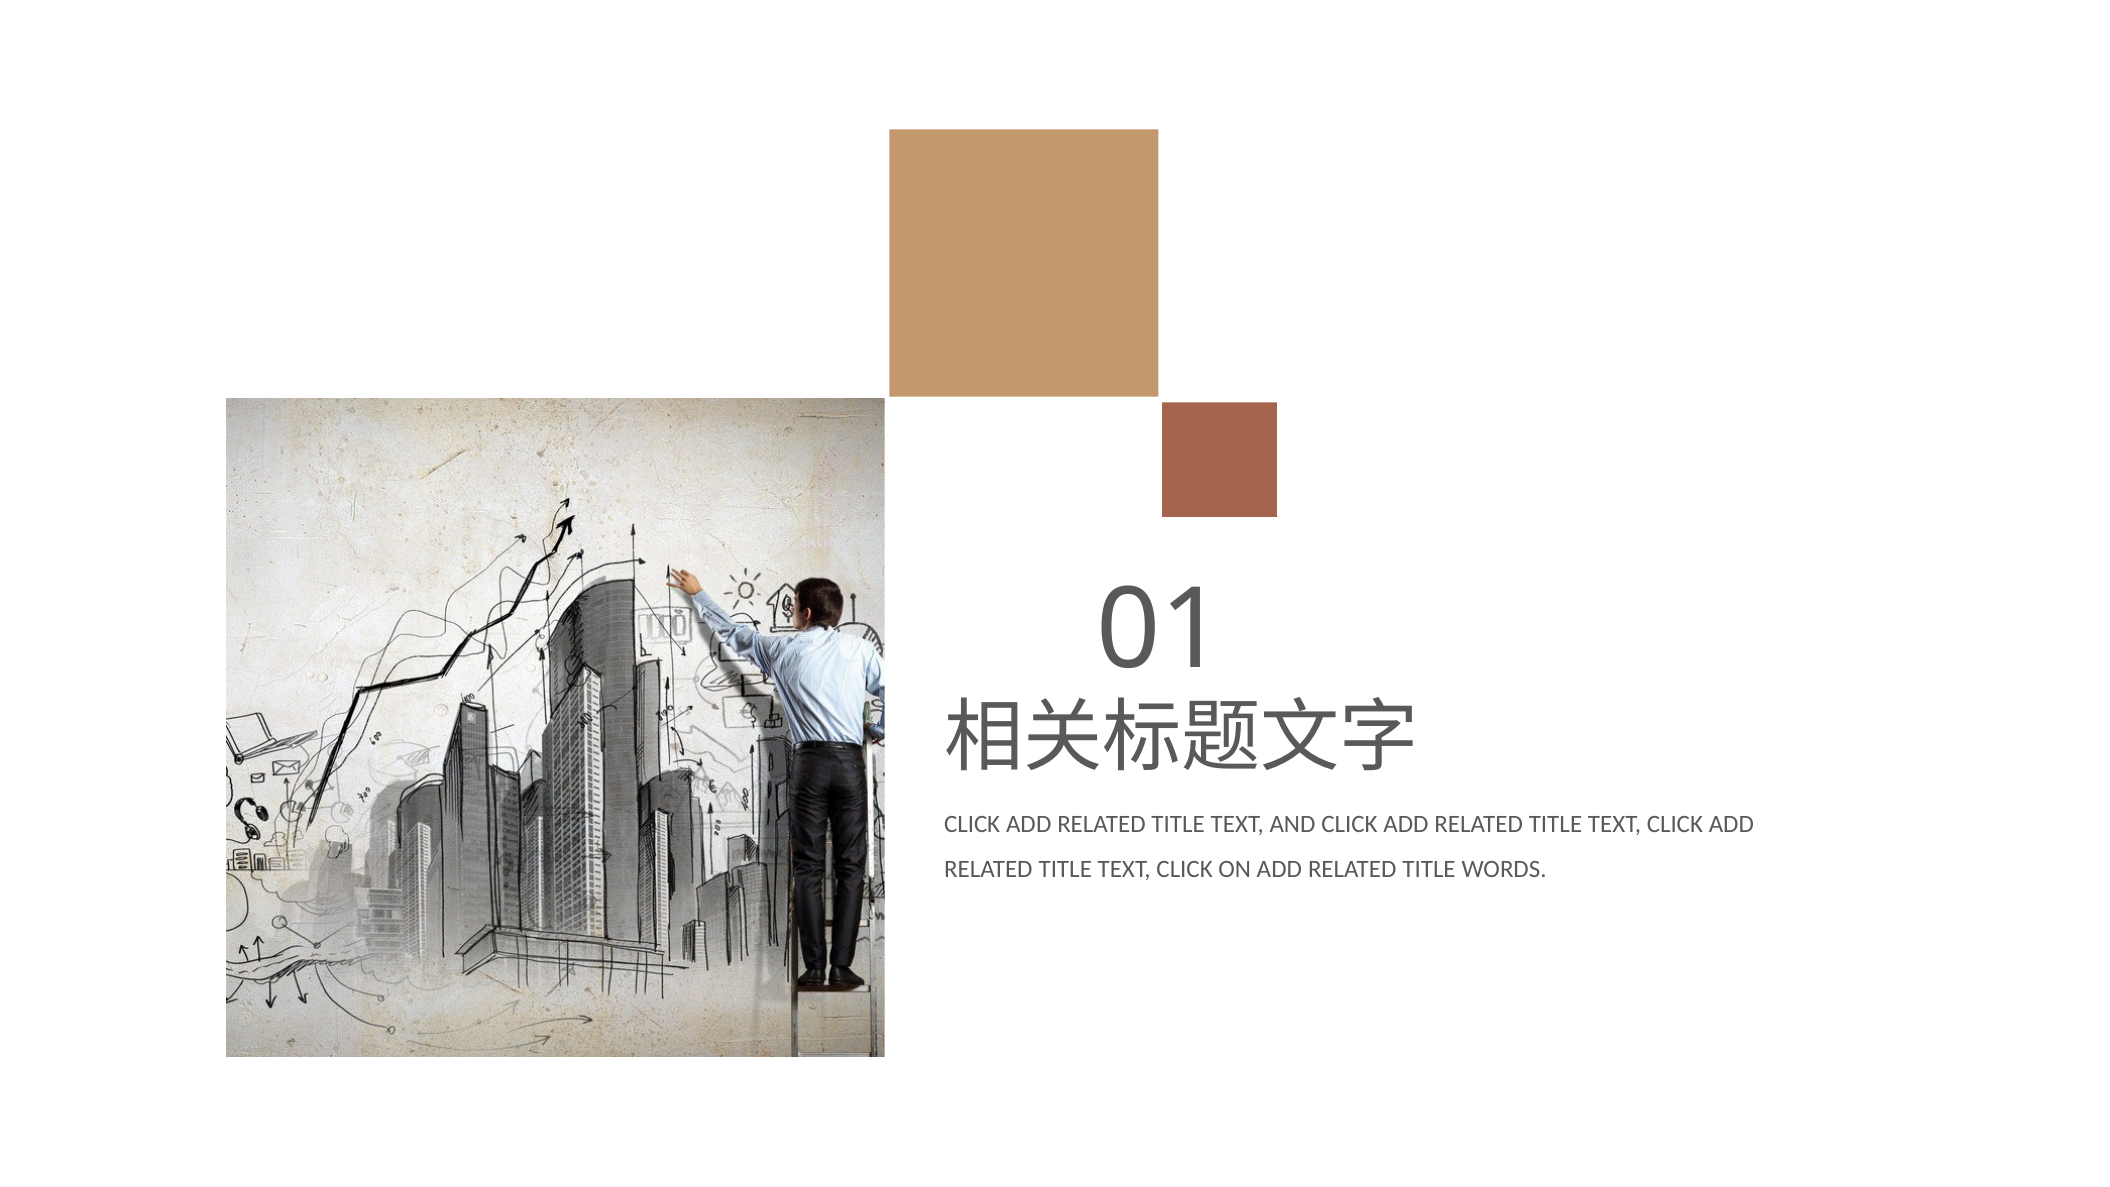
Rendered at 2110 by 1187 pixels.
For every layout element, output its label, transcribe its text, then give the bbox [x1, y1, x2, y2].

text_box 01 [1081, 547, 1243, 698]
text_box [1162, 402, 1277, 517]
text_box 相关标题文字 [929, 678, 1452, 785]
text_box CLICK ADD RELATED TITLE TEXT, AND CLICK ADD RELATED TITLE TEXT, CLICK ADD RELATED TITLE TEXT, CLICK ON ADD RELATED TITLE WORDS. [929, 785, 1818, 890]
text_box [226, 398, 885, 1057]
text_box [889, 129, 1159, 397]
